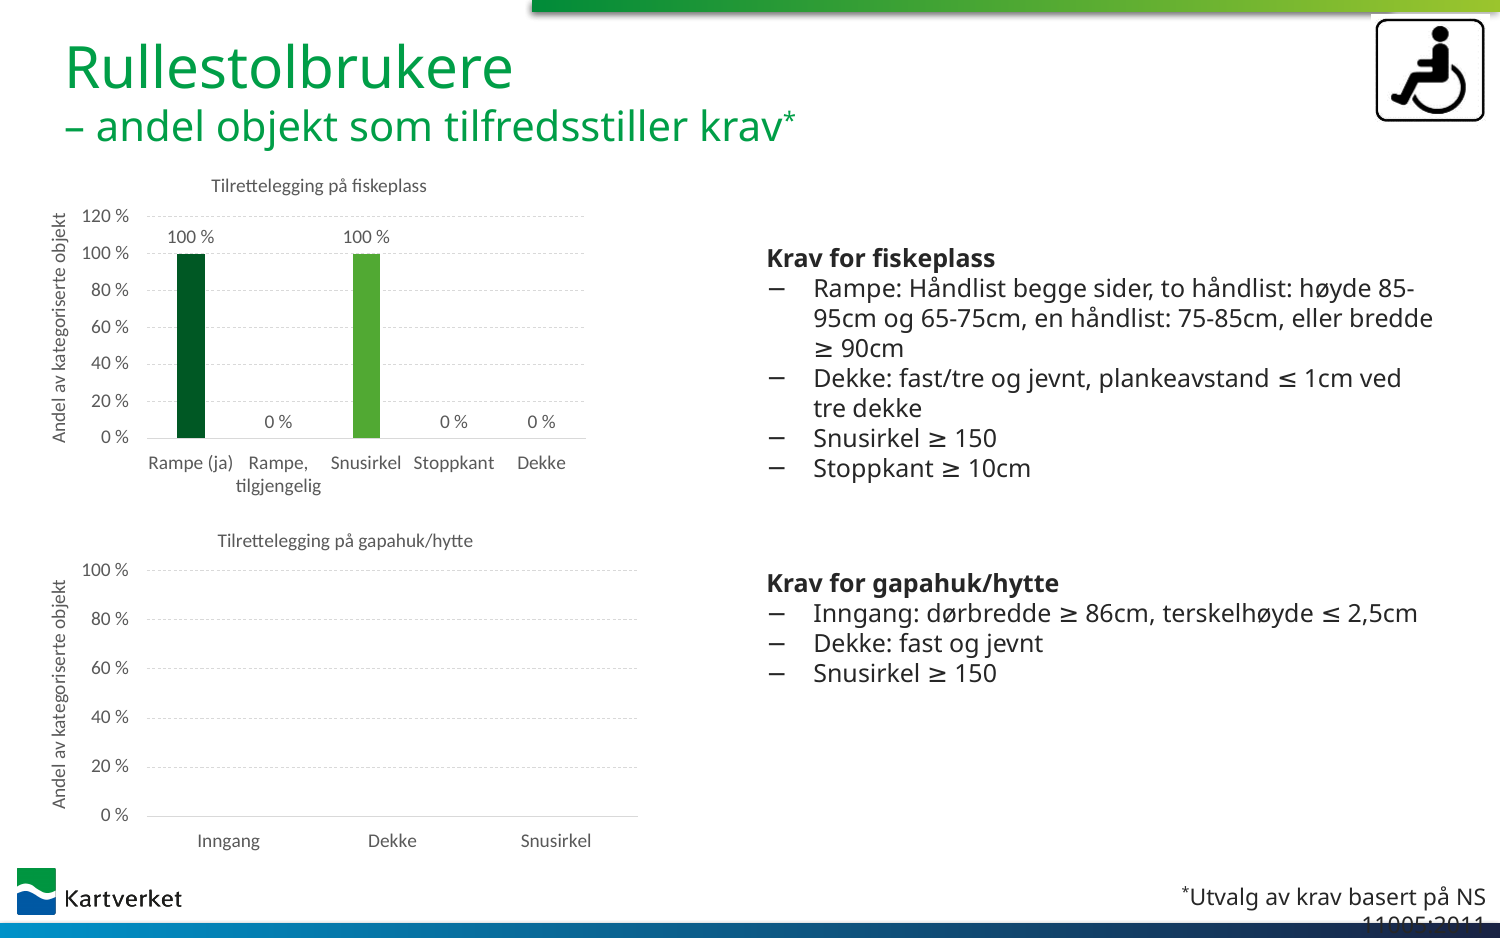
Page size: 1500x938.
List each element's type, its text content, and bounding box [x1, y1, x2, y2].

picture [41, 520, 650, 859]
text_box Krav for fiskeplass Rampe: Håndlist begge sider, to håndlist: høyde 85-95cm og 65-75cm, en håndlist: 75-85cm, eller bredde ≥ 90cm Dekke: fast/tre og jevnt, plankeavstand ≤ 1cm ved tre dekke Snusirkel ≥ 150 Stoppkant ≥ 10cm [751, 235, 1452, 490]
picture [1371, 13, 1491, 127]
picture [41, 166, 597, 505]
text_box *Utvalg av krav basert på NS 11005:2011 [1068, 873, 1500, 938]
text_box Krav for gapahuk/hytte Inngang: dørbredde ≥ 86cm, terskelhøyde ≤ 2,5cm Dekke: fast og jevnt Snusirkel ≥ 150 [751, 560, 1452, 695]
text_box Rullestolbrukere – andel objekt som tilfredsstiller krav* [49, 29, 1431, 158]
